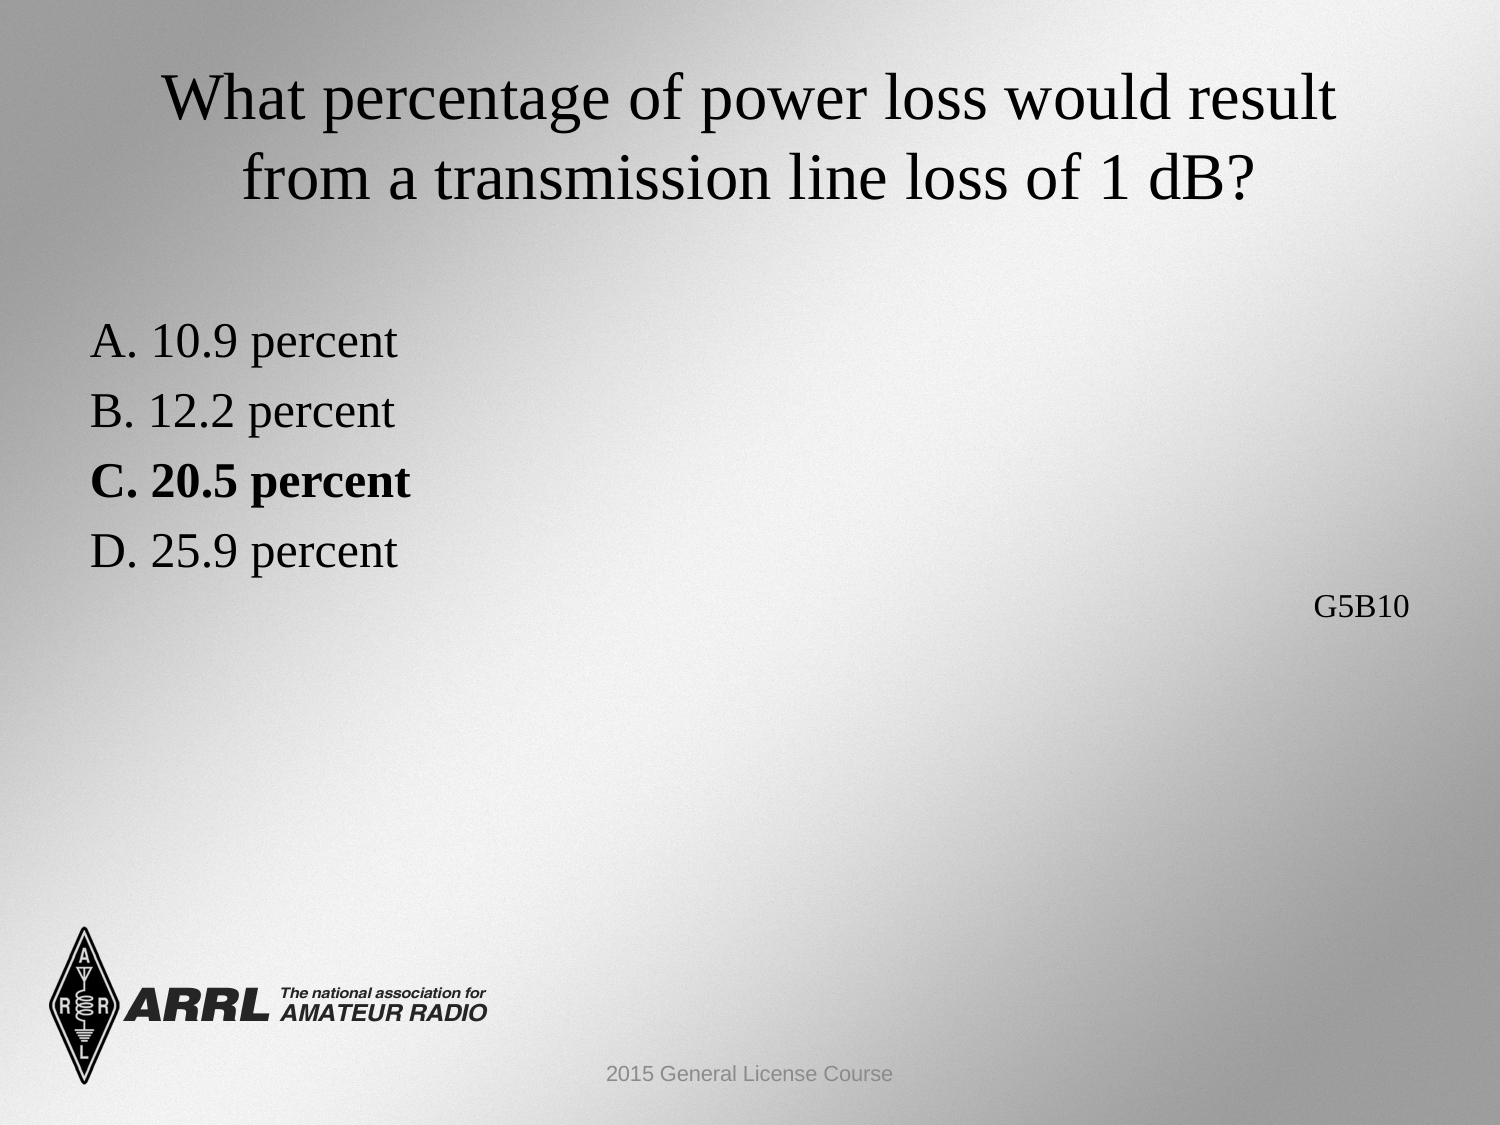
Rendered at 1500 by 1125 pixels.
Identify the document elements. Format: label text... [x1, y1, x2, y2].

picture [0, 0, 1500, 1125]
list A. 10.9 percent B. 12.2 percent C. 20.5 percent D. 25.9 percent G5B10 [75, 299, 1425, 1005]
footer 2015 General License Course [512, 1042, 988, 1103]
title What percentage of power loss would result from a transmission line loss of 1 dB? [75, 45, 1425, 233]
